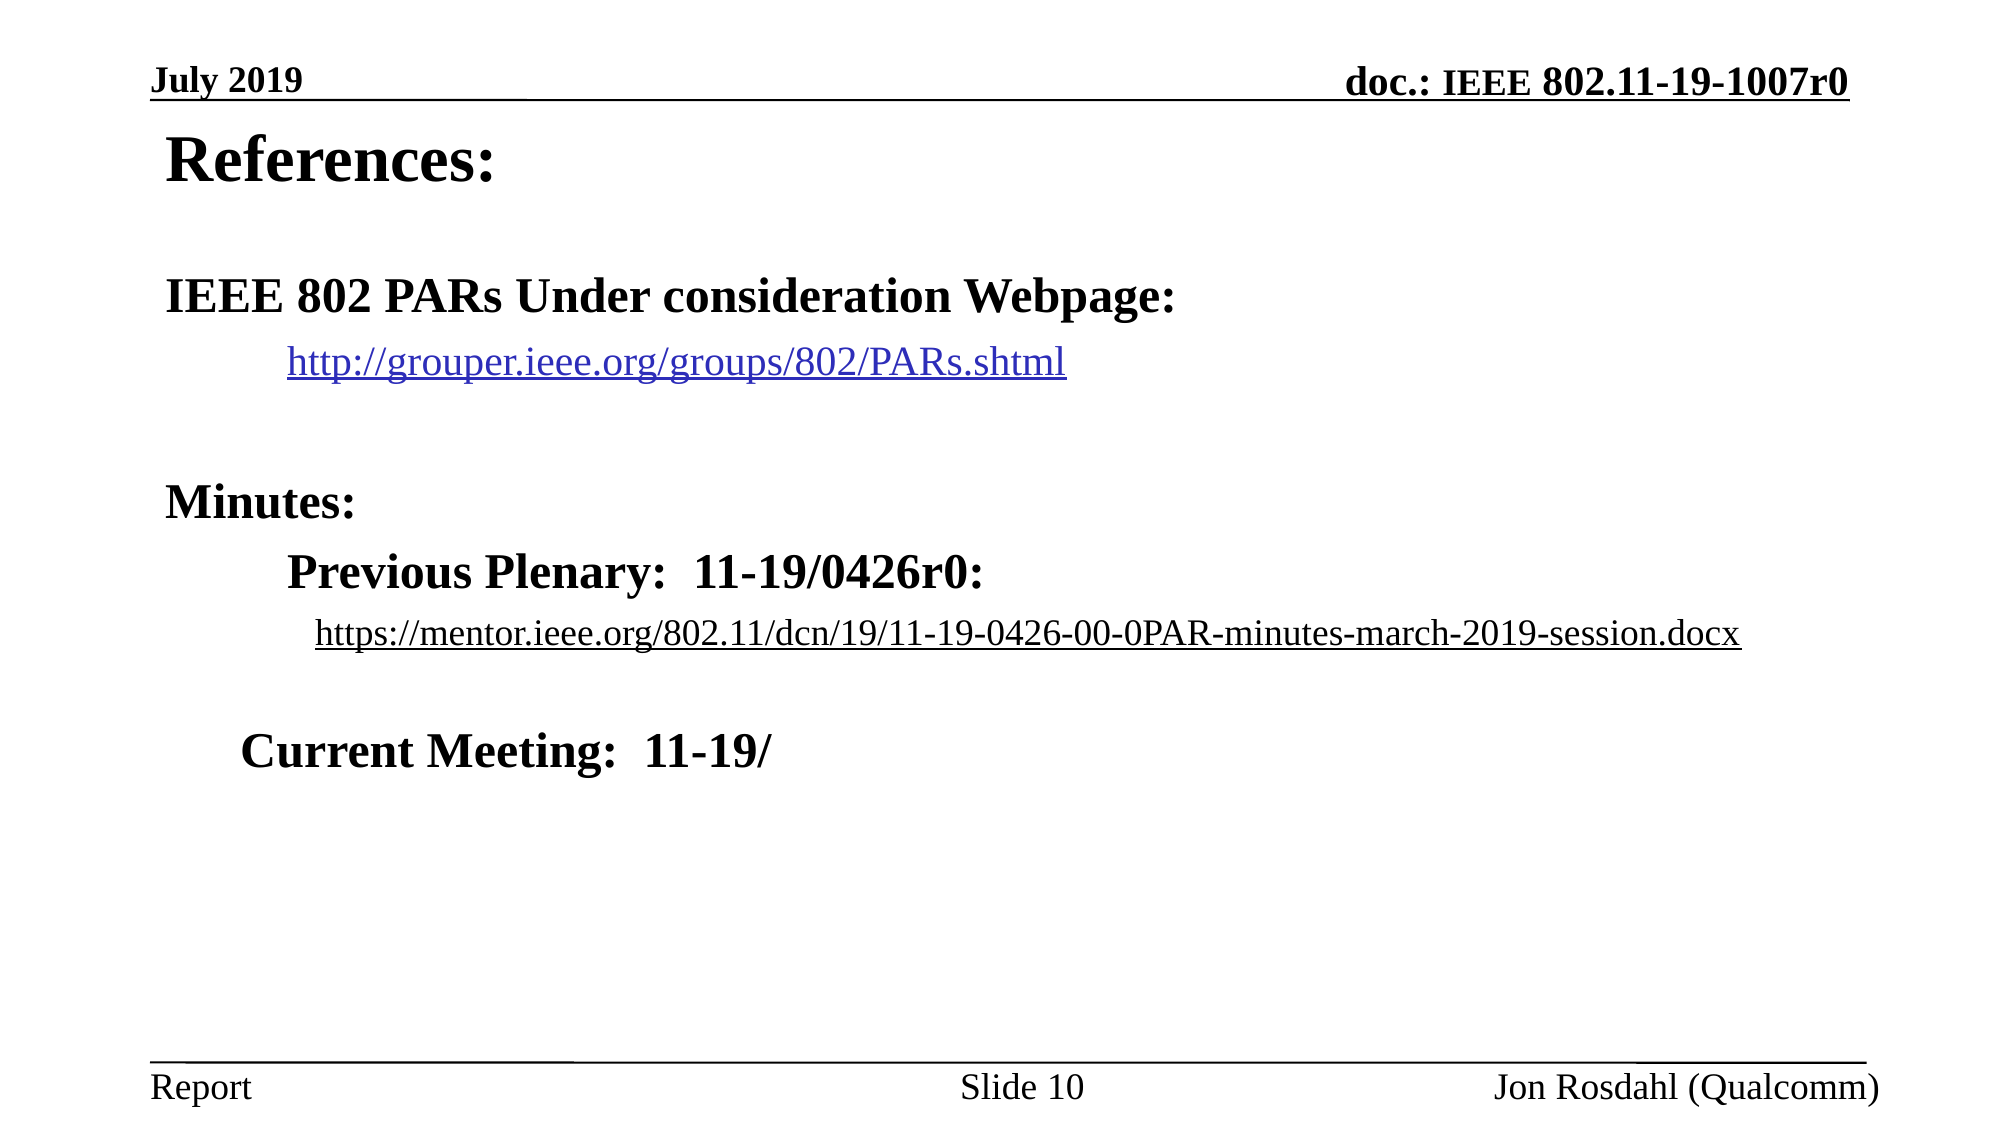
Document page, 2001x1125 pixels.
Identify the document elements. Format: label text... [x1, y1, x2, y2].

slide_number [149, 49, 431, 100]
list IEEE 802 PARs Under consideration Webpage: http://grouper.ieee.org/groups/802/PARs.shtml Minutes: Previous Plenary: 11-19/0426r0: https://mentor.ieee.org/802.11/dcn/19/11-19-0426-00-0PAR-minutes-march-2019-session.docx Current Meeting: 11-19/ [149, 255, 1850, 1000]
footer Jon Rosdahl (Qualcomm) [1436, 1061, 1881, 1108]
title References: [149, 112, 1850, 197]
slide_number Slide 10 [950, 1061, 1095, 1125]
